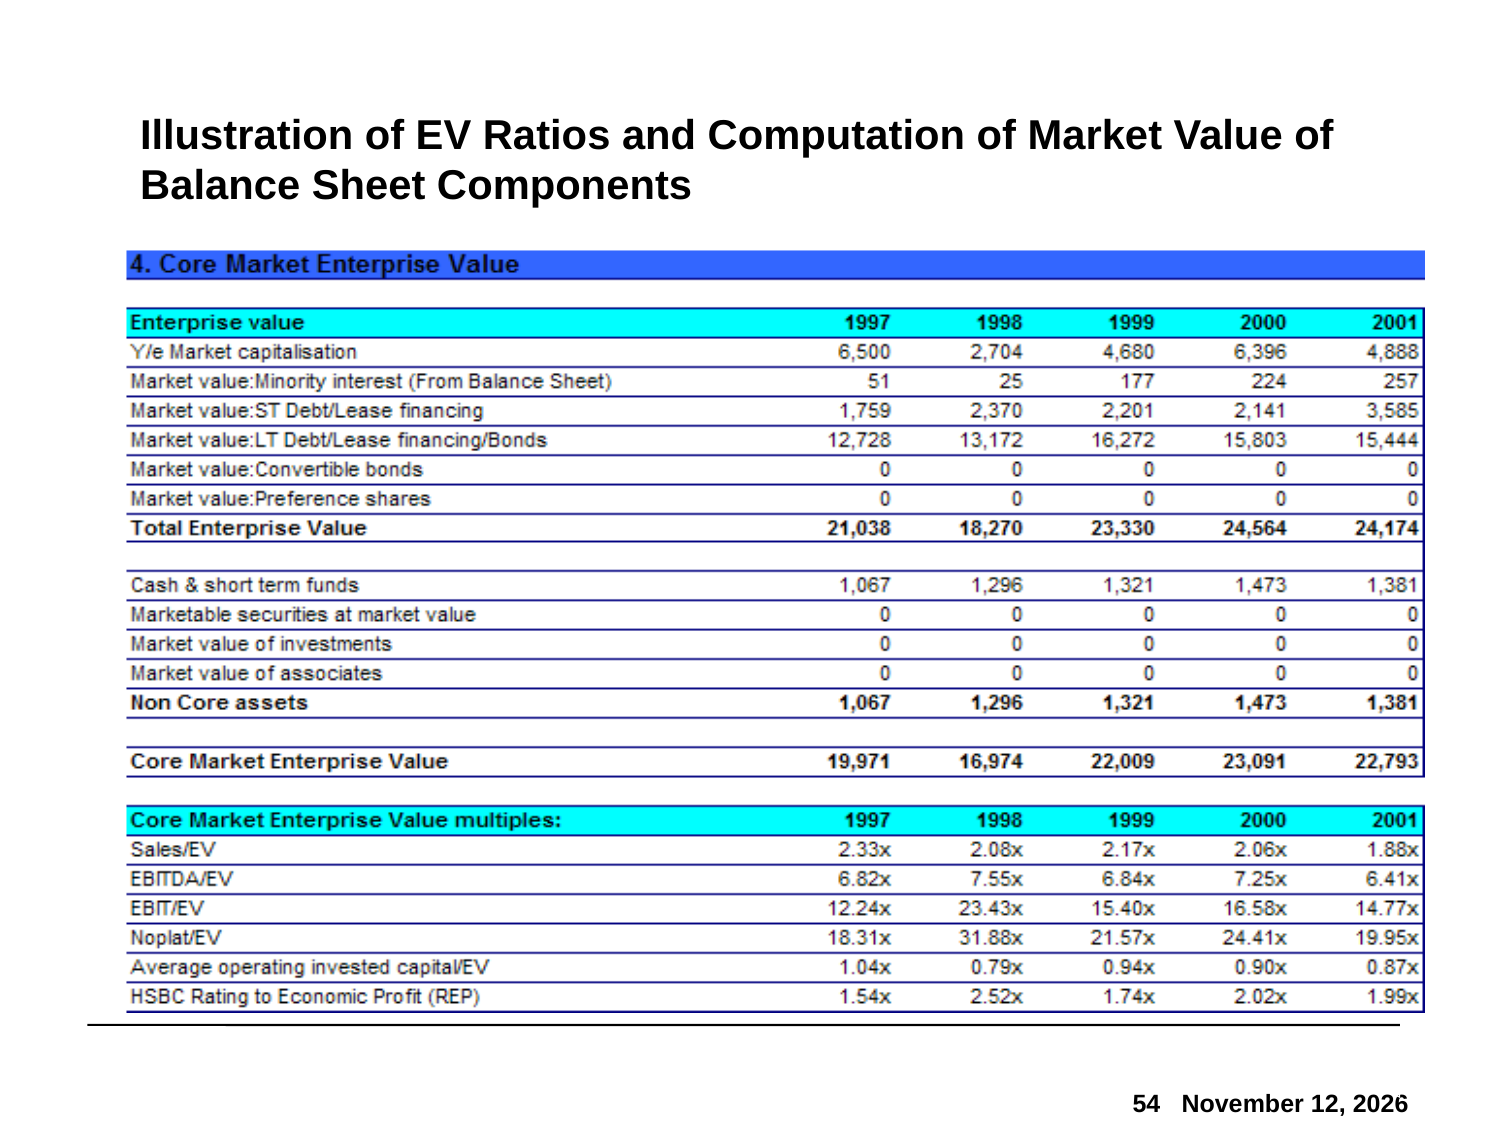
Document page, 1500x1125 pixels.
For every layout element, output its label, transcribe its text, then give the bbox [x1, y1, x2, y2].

title Illustration of EV Ratios and Computation of Market Value of Balance Sheet Components [124, 99, 1401, 226]
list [124, 249, 1426, 1013]
